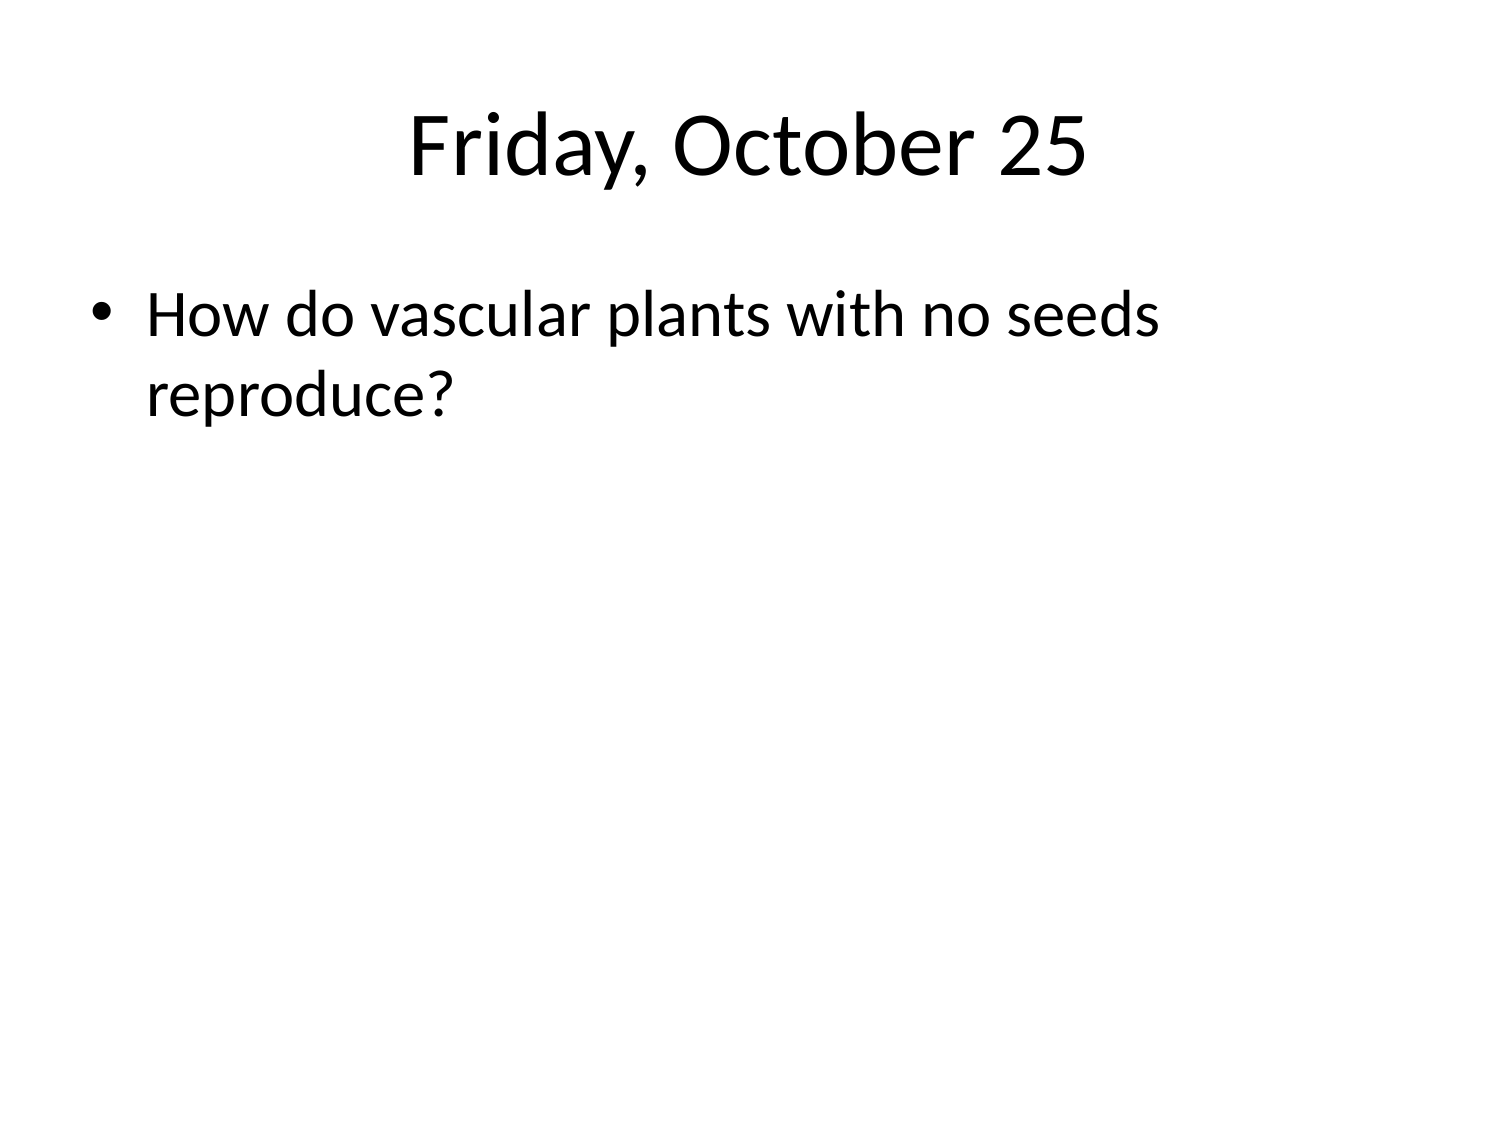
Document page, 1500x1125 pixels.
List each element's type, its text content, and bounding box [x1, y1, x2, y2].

list How do vascular plants with no seeds reproduce? [75, 262, 1425, 1005]
title Friday, October 25 [75, 45, 1425, 233]
